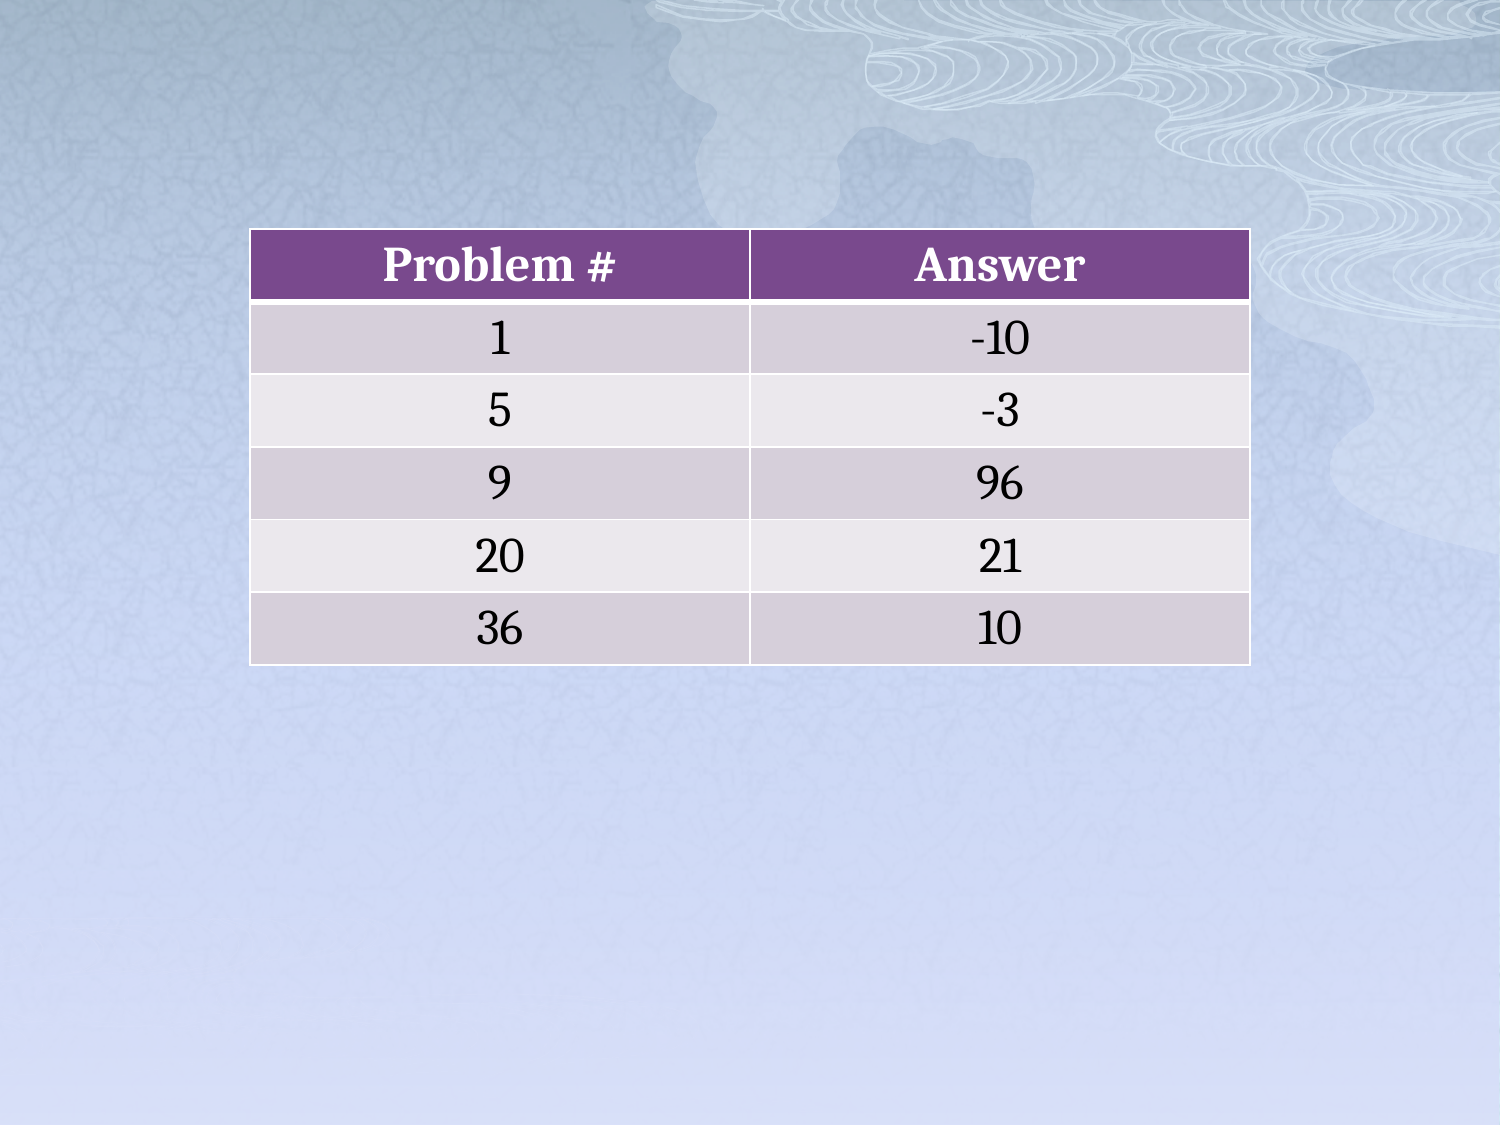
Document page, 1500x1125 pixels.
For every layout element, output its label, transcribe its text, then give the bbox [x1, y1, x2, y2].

table_header Problem # [251, 230, 749, 299]
table_cell 1 [251, 305, 749, 373]
table_cell -10 [751, 305, 1249, 373]
table_cell 10 [751, 593, 1249, 664]
table_cell -3 [751, 375, 1249, 446]
table_header Answer [751, 230, 1249, 299]
table_cell 5 [251, 375, 749, 446]
table_cell 20 [251, 520, 749, 591]
table_cell 9 [251, 448, 749, 519]
table_cell 21 [751, 520, 1249, 591]
table_cell 96 [751, 448, 1249, 519]
table_cell 36 [251, 593, 749, 664]
